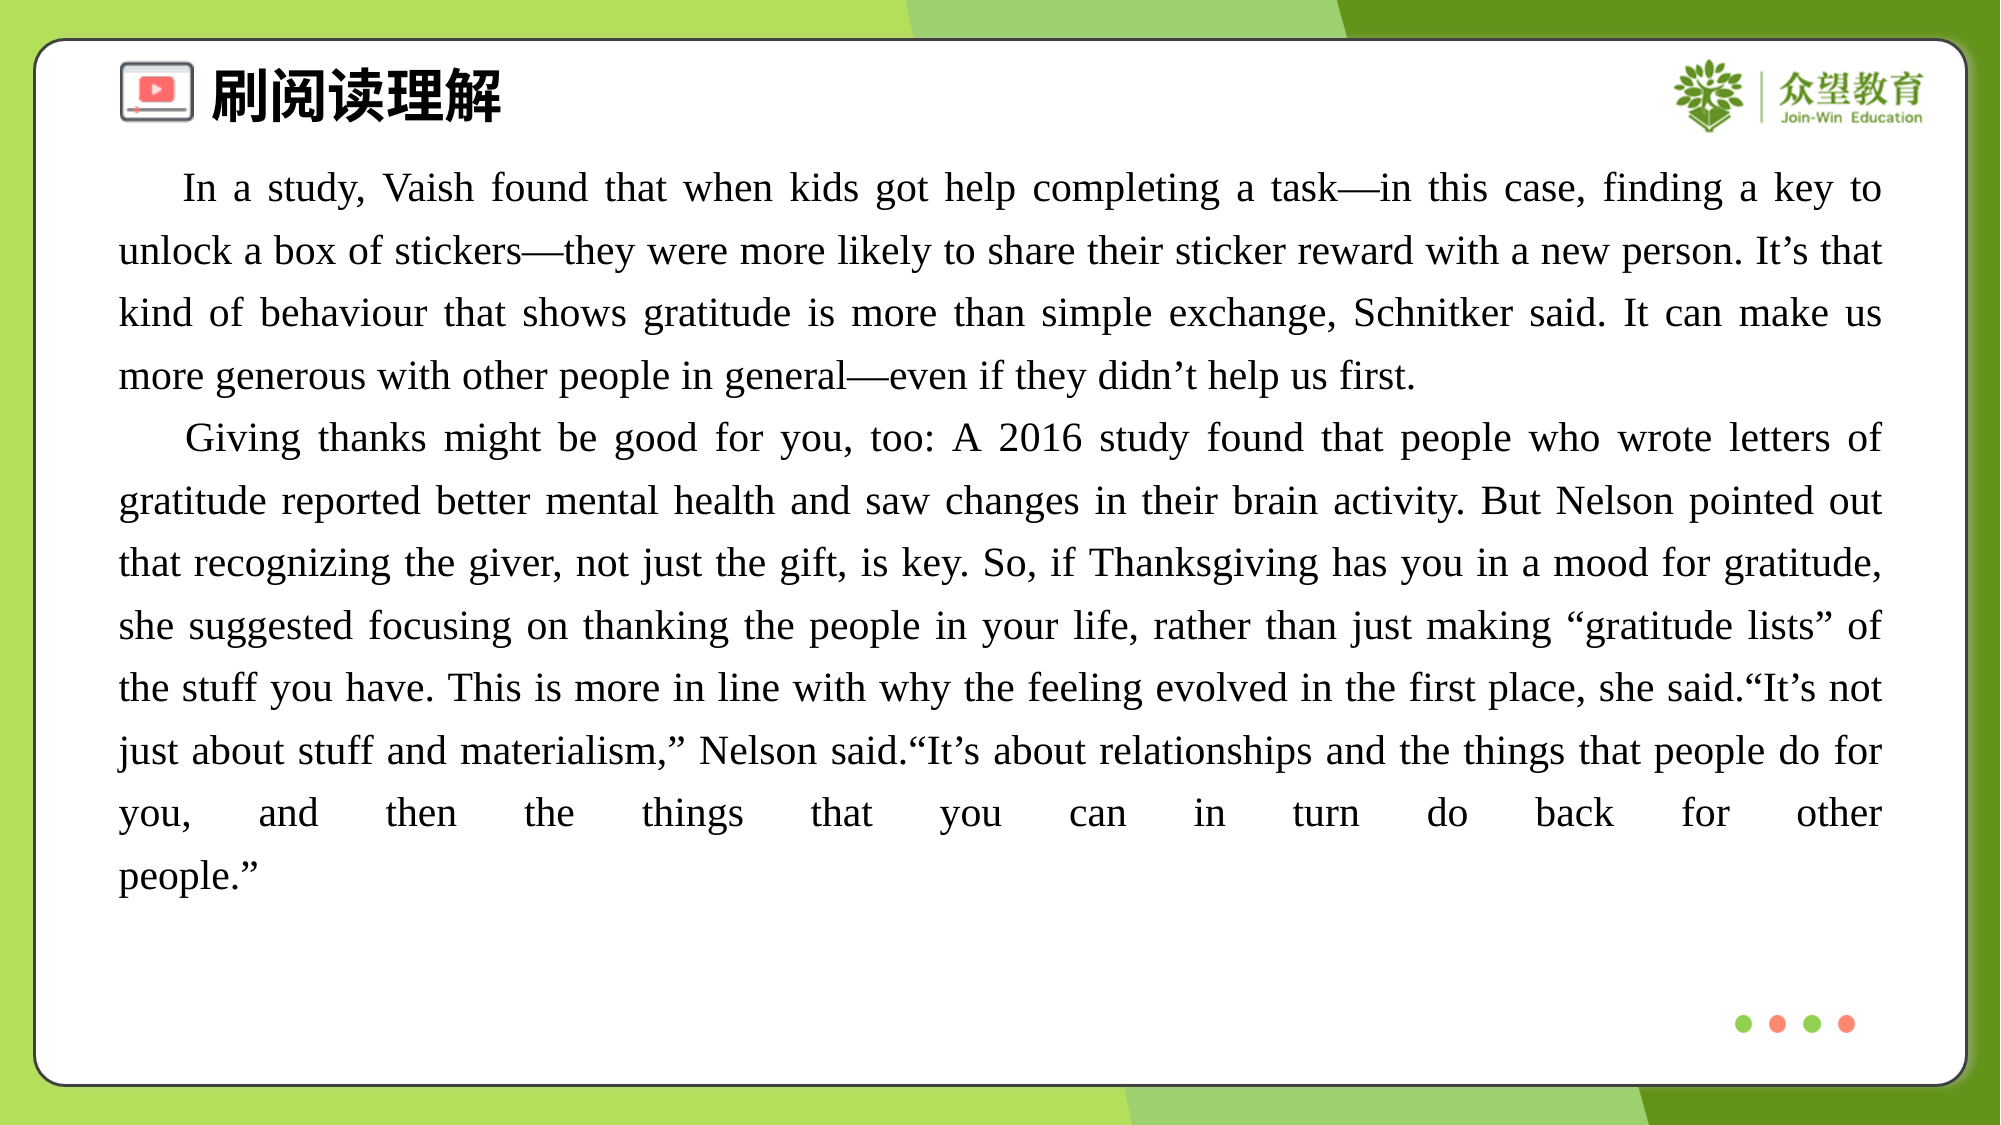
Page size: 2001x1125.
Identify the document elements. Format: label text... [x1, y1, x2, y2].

picture [0, 0, 2000, 1125]
text_box In a study, Vaish found that when kids got help completing a task—in this case, finding a key to unlock a box of stickers—they were more likely to share their sticker reward with a new person. It’s that kind of behaviour that shows gratitude is more than simple exchange, Schnitker said. It can make us more generous with other people in general—even if they didn’t help us first. Giving thanks might be good for you, too: A 2016 study found that people who wrote letters of gratitude reported better mental health and saw changes in their brain activity. But Nelson pointed out that recognizing the giver, not just the gift, is key. So, if Thanksgiving has you in a mood for gratitude, she suggested focusing on thanking the people in your life, rather than just making “gratitude lists” of the stuff you have. This is more in line with why the feeling evolved in the first place, she said.“It’s not just about stuff and materialism,” Nelson said.“It’s about relationships and the things that people do for you, and then the things that you can in turn do back for other people.”#1.1.4 [118, 147, 1883, 954]
